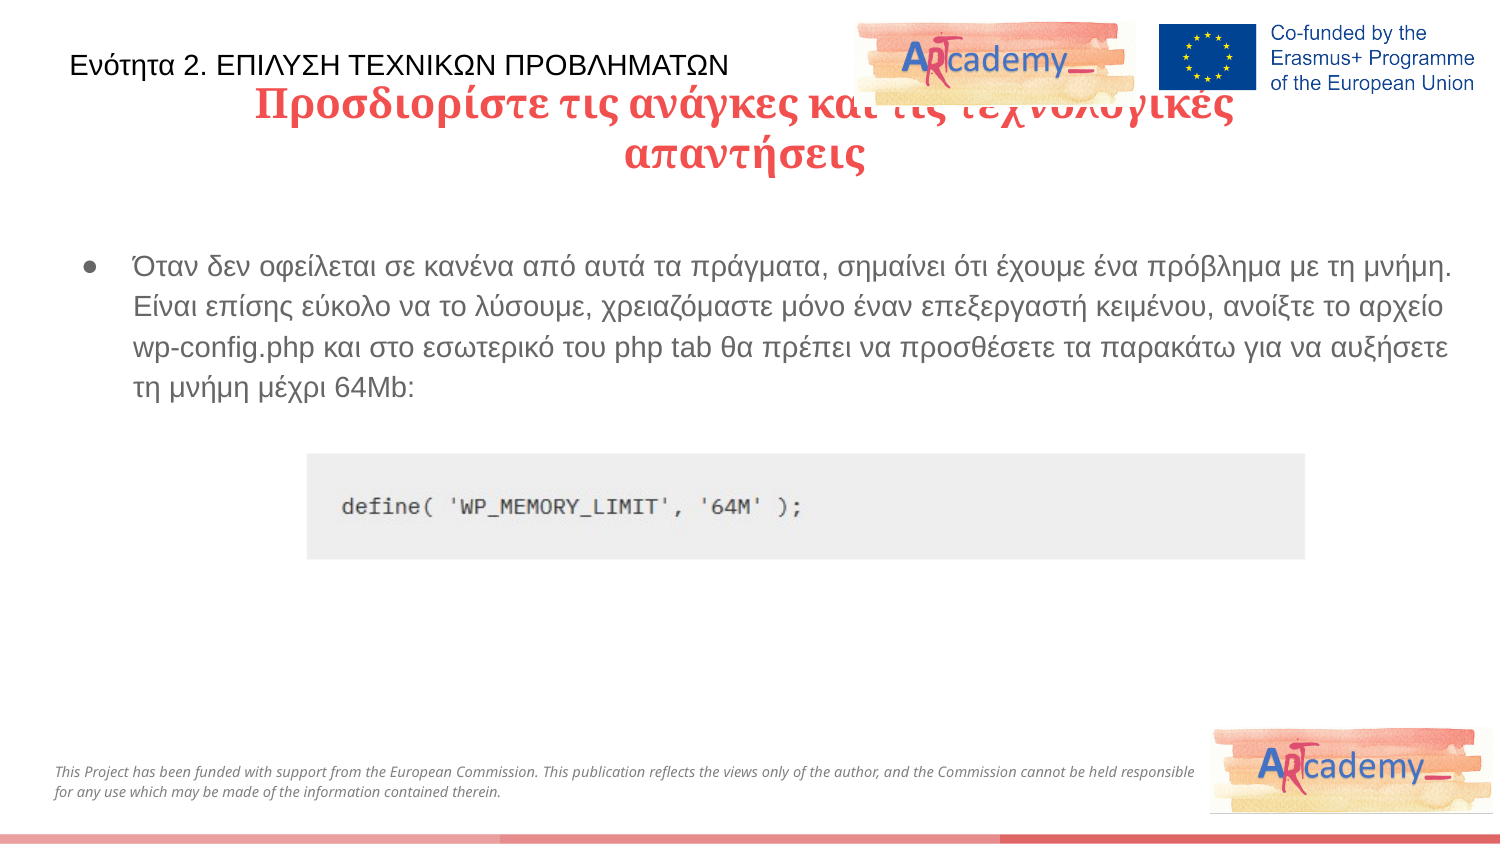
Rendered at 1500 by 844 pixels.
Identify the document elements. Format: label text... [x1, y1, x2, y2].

title Προσδιορίστε τις ανάγκες και τις τεχνολογικές απαντήσεις [143, 3, 1346, 192]
picture [854, 2, 1137, 138]
picture [290, 442, 1317, 573]
picture [1210, 709, 1493, 844]
text_box Ενότητα 2. ΕΠΙΛΥΣΗ ΤΕΧΝΙΚΩΝ ΠΡΟΒΛΗΜΑΤΩΝ [54, 39, 780, 89]
list Όταν δεν οφείλεται σε κανένα από αυτά τα πράγματα, σημαίνει ότι έχουμε ένα πρόβλημα με τη μνήμη. Είναι επίσης εύκολο να το λύσουμε, χρειαζόμαστε μόνο έναν επεξεργαστή κειμένου, ανοίξτε το αρχείο wp-config.php και στο εσωτερικό του php tab θα πρέπει να προσθέσετε τα παρακάτω για να αυξήσετε τη μνήμη μέχρι 64Mb: [43, 192, 1500, 339]
picture [1158, 24, 1474, 94]
text_box This Project has been funded with support from the European Commission. This publication reflects the views only of the author, and the Commission cannot be held responsible for any use which may be made of the information contained therein. [39, 754, 1205, 799]
